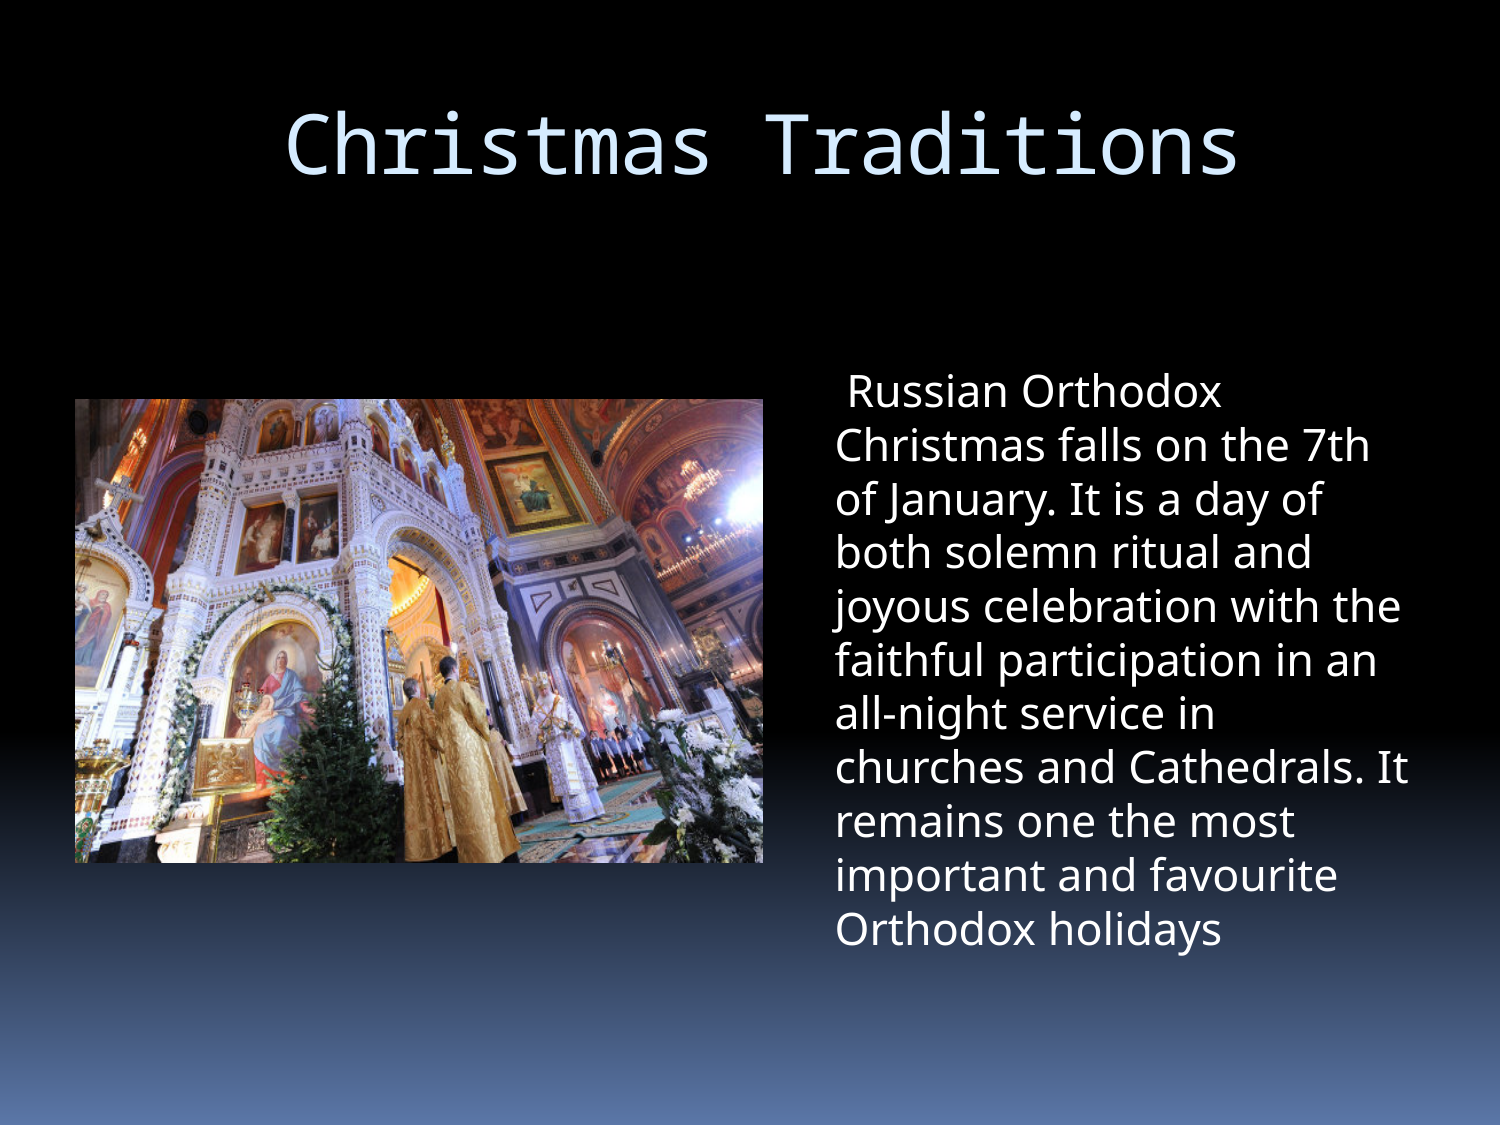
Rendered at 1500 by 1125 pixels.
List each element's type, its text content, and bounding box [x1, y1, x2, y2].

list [74, 399, 763, 863]
list Russian Orthodox Christmas falls on the 7th of January. It is a day of both solemn ritual and joyous celebration with the faithful participation in an all-night service in churches and Cathedrals. It remains one the most important and favourite Orthodox holidays [763, 290, 1427, 1033]
title Christmas Traditions [75, 83, 1425, 234]
